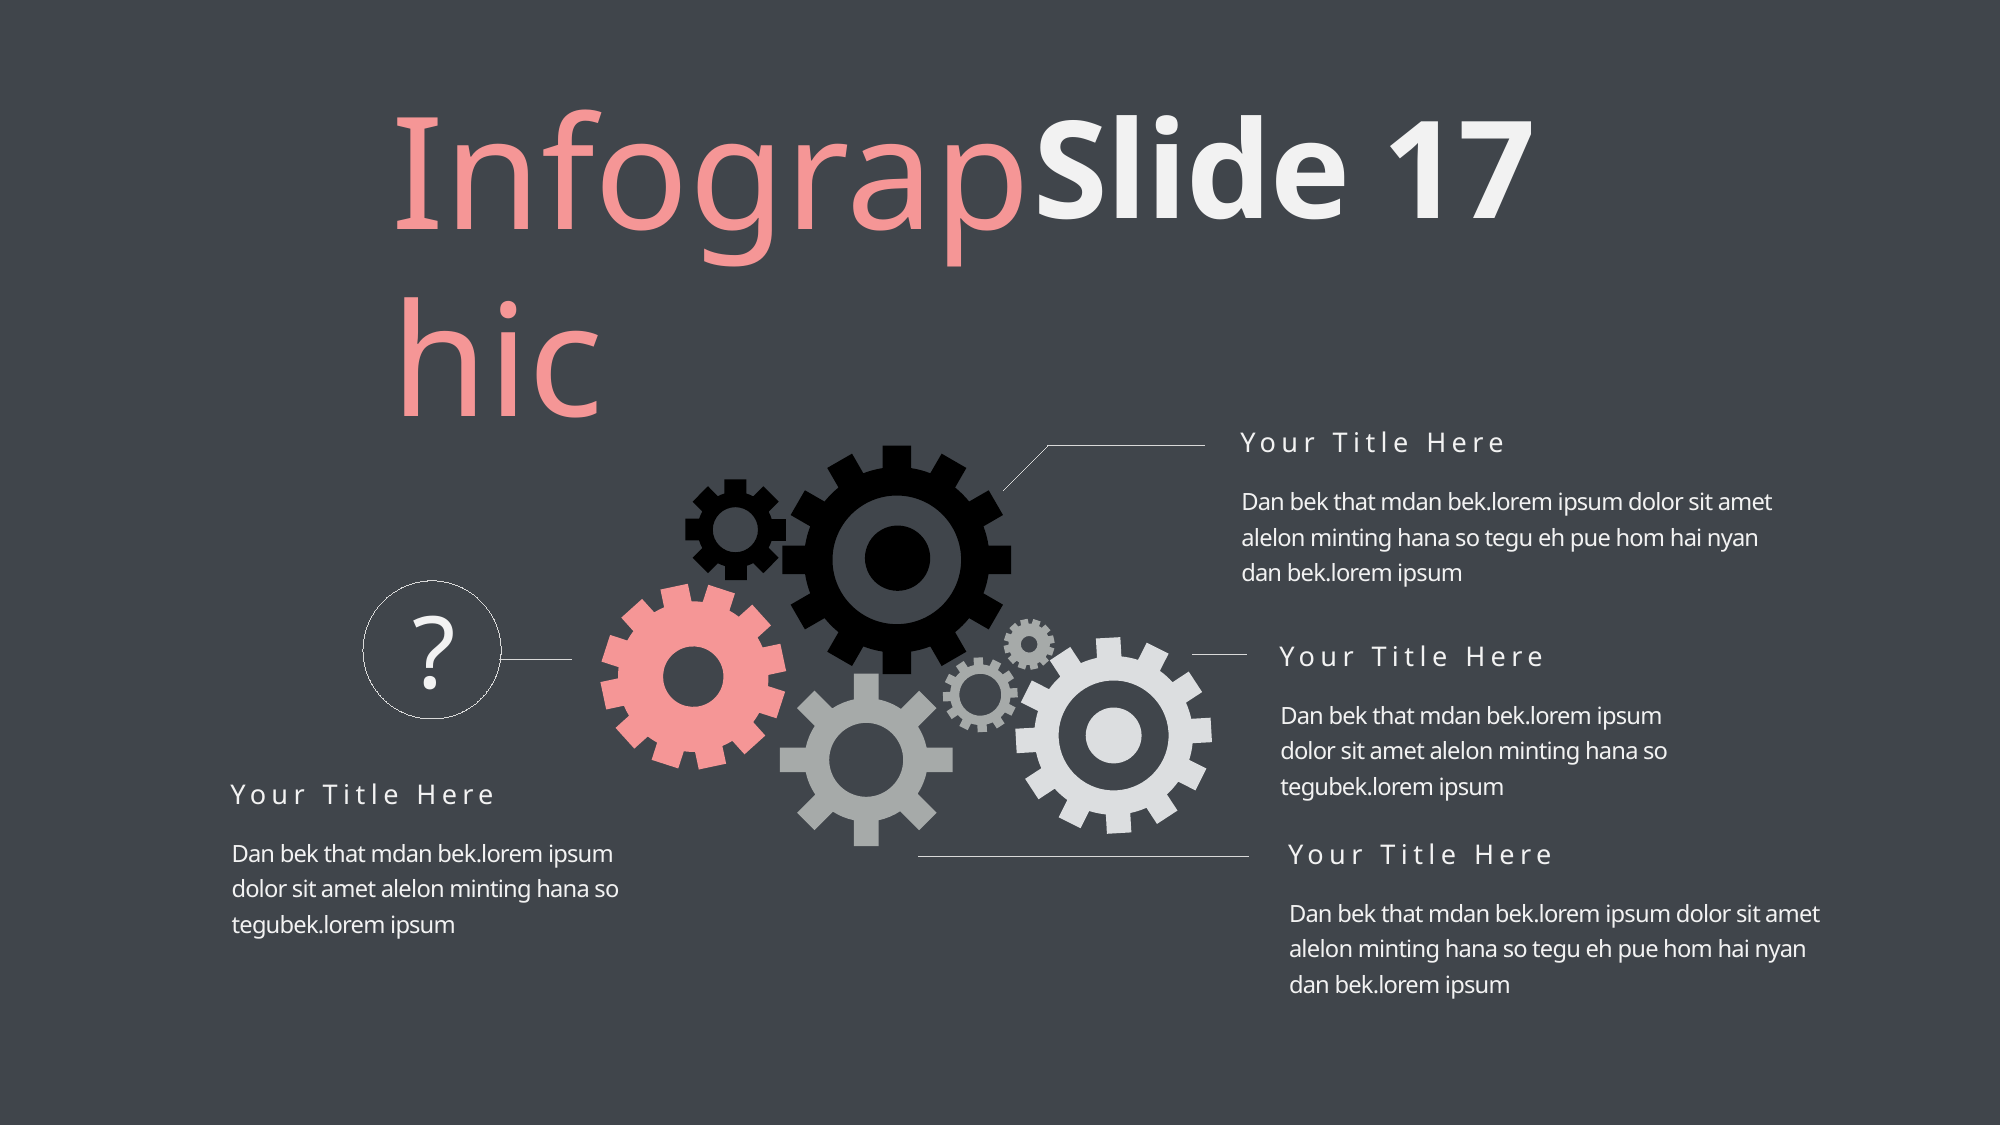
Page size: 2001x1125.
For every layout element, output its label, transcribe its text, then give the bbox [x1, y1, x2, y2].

text_box Your Title Here [1236, 421, 1542, 463]
text_box Your Title Here [1275, 635, 1581, 676]
text_box ? [456, 584, 469, 590]
text_box Dan bek that mdan bek.lorem ipsum dolor sit amet alelon minting hana so tegu eh pue hom hai nyan dan bek.lorem ipsum [1226, 472, 1812, 594]
text_box Your Title Here [226, 773, 532, 815]
text_box [362, 580, 502, 719]
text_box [600, 445, 1213, 847]
text_box Slide 17 [1070, 79, 1587, 251]
text_box Dan bek that mdan bek.lorem ipsum dolor sit amet alelon minting hana so tegu eh pue hom hai nyan dan bek.lorem ipsum [1274, 884, 1860, 1006]
text_box Dan bek that mdan bek.lorem ipsum dolor sit amet alelon minting hana so tegubek.lorem ipsum [216, 824, 644, 946]
text_box Infographic [387, 68, 1070, 453]
text_box Dan bek that mdan bek.lorem ipsum dolor sit amet alelon minting hana so tegubek.lorem ipsum [1265, 686, 1693, 808]
text_box Your Title Here [1283, 833, 1589, 875]
